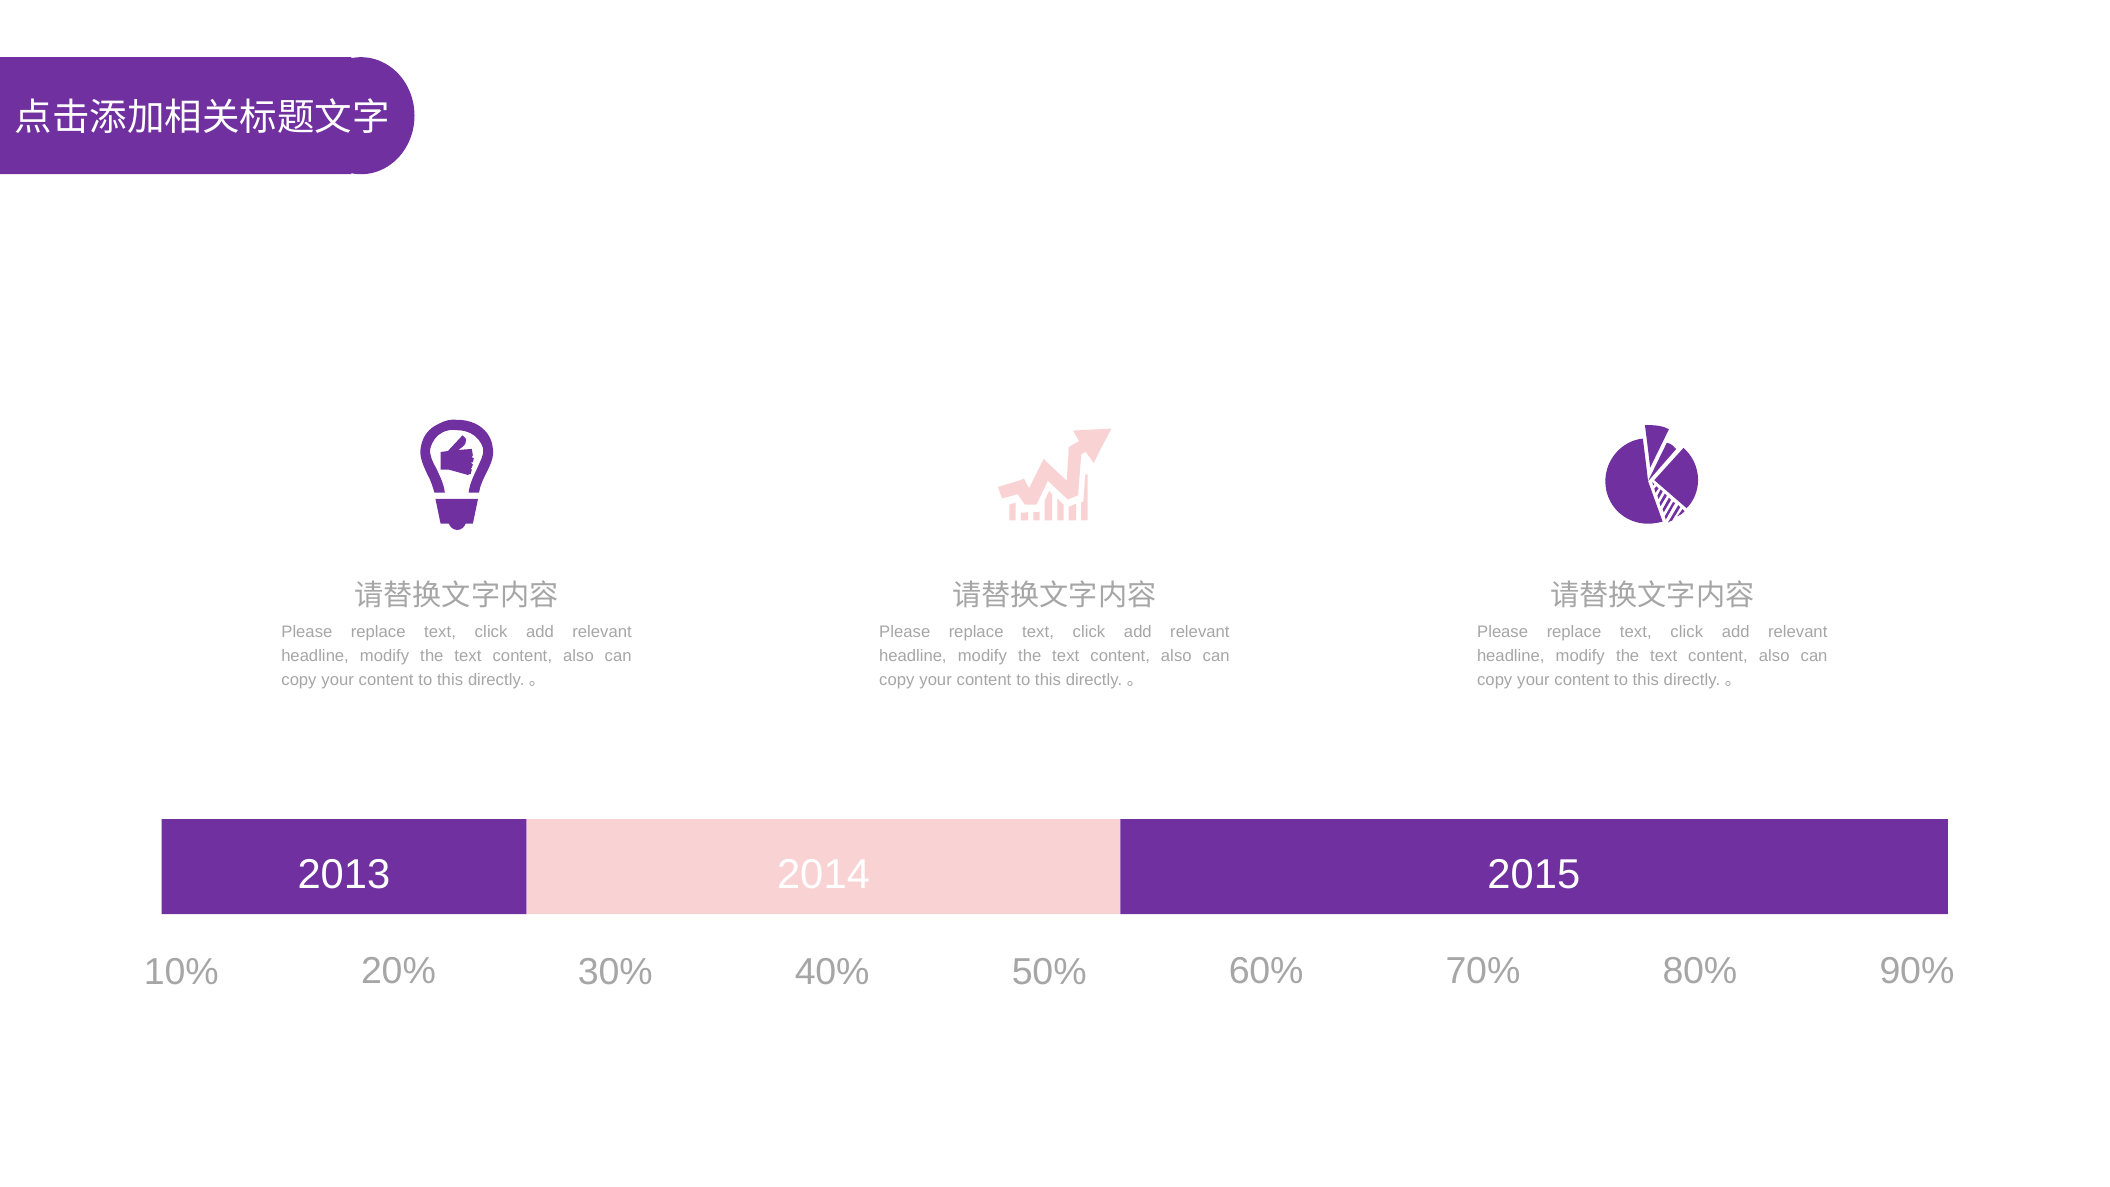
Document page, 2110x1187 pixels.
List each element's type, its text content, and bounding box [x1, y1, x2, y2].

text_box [864, 561, 1245, 698]
text_box [1605, 438, 1677, 524]
text_box [1081, 474, 1088, 521]
text_box 70% [1430, 929, 1536, 999]
text_box [1020, 510, 1029, 521]
text_box [1644, 425, 1669, 468]
text_box 20% [346, 929, 451, 999]
text_box 80% [1647, 929, 1753, 999]
text_box 2014 [526, 818, 1119, 915]
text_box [266, 561, 647, 698]
text_box [1044, 491, 1053, 521]
text_box 点击添加相关标题文字 [0, 85, 415, 146]
text_box 90% [1864, 929, 1970, 999]
text_box [420, 419, 494, 493]
text_box [1033, 510, 1040, 521]
text_box 40% [780, 930, 885, 999]
text_box [1667, 505, 1685, 523]
text_box 10% [129, 930, 234, 1000]
text_box [1068, 503, 1077, 521]
text_box 30% [563, 930, 668, 1000]
text_box [1009, 502, 1016, 521]
text_box 2013 [161, 818, 526, 915]
text_box [997, 428, 1112, 505]
text_box [435, 498, 479, 530]
text_box 2015 [1119, 818, 1949, 915]
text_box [1462, 561, 1843, 698]
text_box [1057, 498, 1064, 521]
text_box 60% [1213, 929, 1319, 999]
text_box [1654, 447, 1699, 509]
text_box 50% [997, 930, 1102, 1000]
